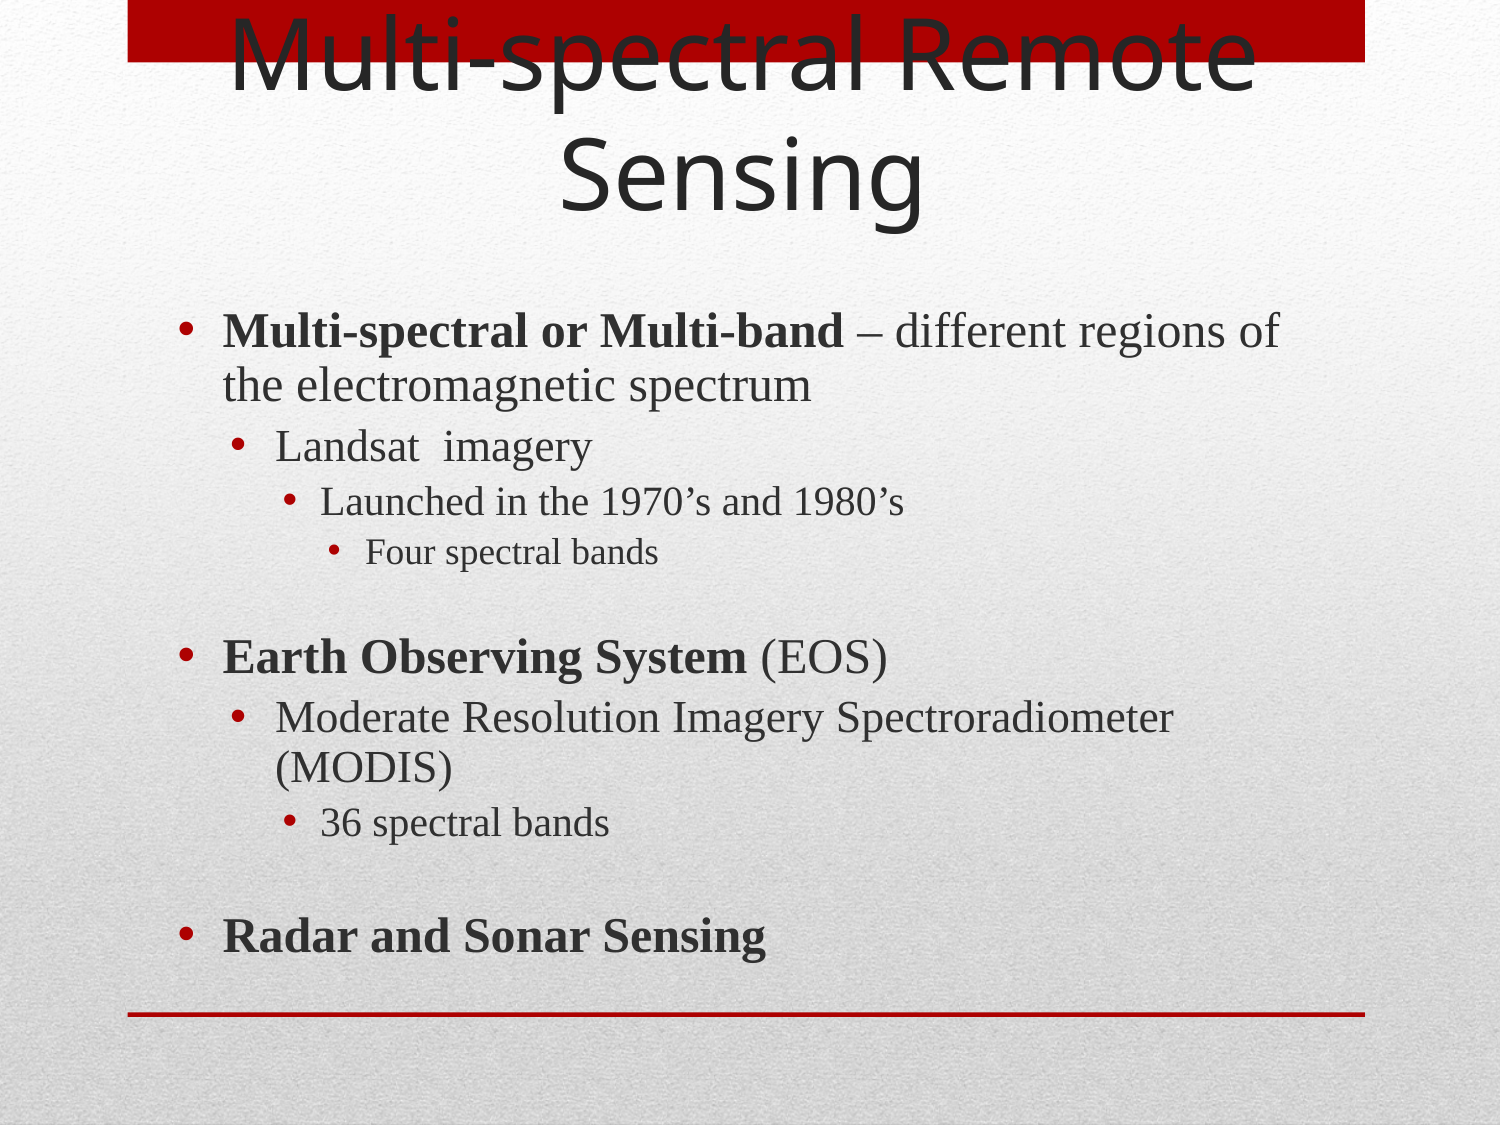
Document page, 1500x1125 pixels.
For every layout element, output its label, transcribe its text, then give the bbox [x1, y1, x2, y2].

list Multi-spectral or Multi-band – different regions of the electromagnetic spectrum Landsat imagery Launched in the 1970’s and 1980’s Four spectral bands Earth Observing System (EOS) Moderate Resolution Imagery Spectroradiometer (MODIS) 36 spectral bands Radar and Sonar Sensing [162, 262, 1300, 1005]
title Multi-spectral Remote Sensing [62, 50, 1425, 238]
